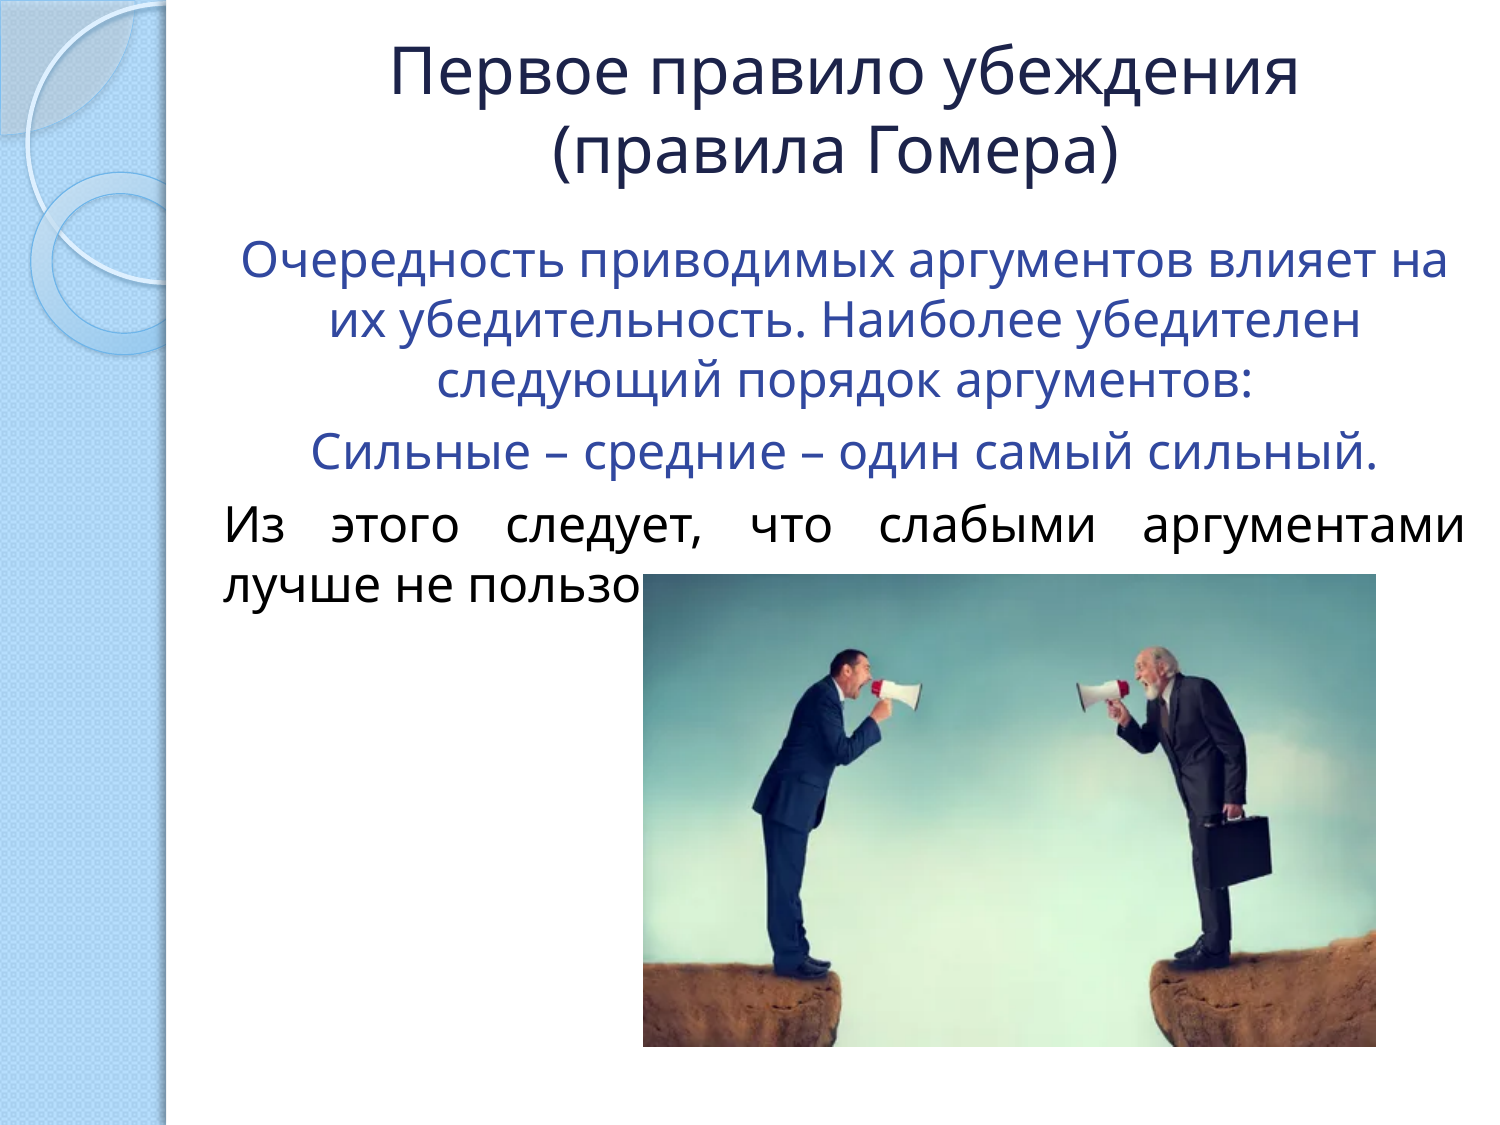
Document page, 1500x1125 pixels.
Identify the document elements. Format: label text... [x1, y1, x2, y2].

title Первое правило убеждения (правила Гомера) [230, 19, 1461, 197]
list Очередность приводимых аргументов влияет на их убедительность. Наиболее убедителен следующий порядок аргументов: Сильные – средние – один самый сильный. Из этого следует, что слабыми аргументами лучше не пользоваться. [194, 219, 1483, 1025]
picture [643, 574, 1377, 1048]
